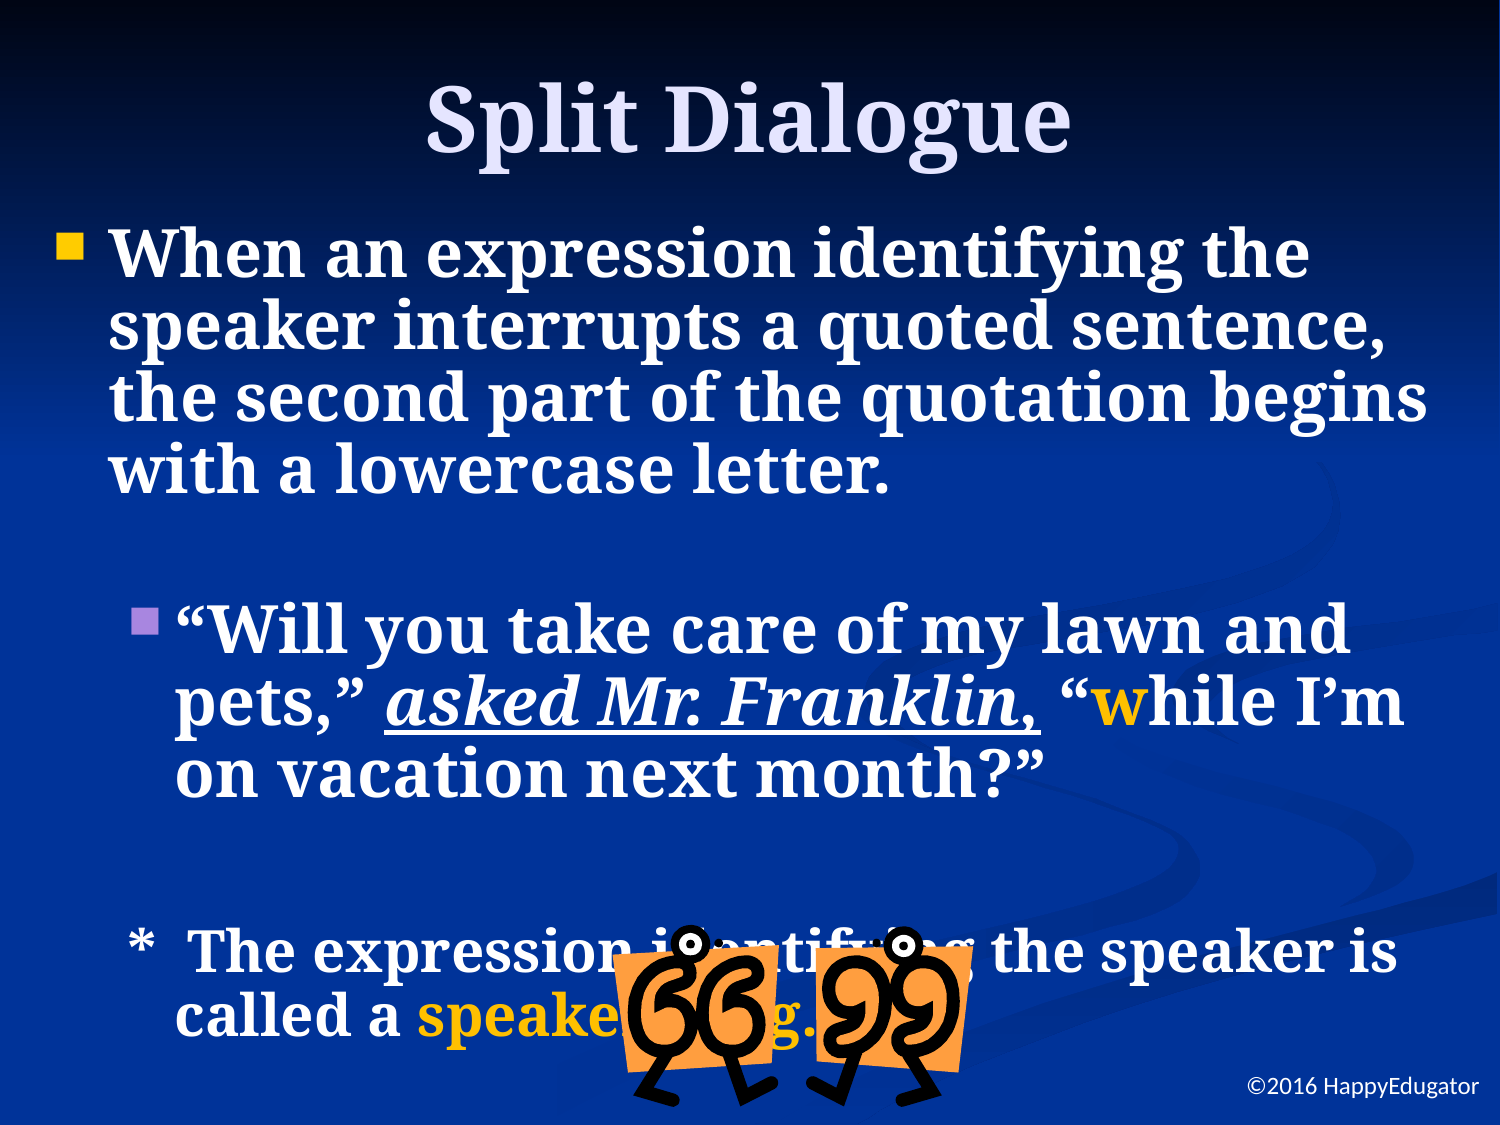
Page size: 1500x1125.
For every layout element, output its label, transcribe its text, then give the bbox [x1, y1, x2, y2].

picture [612, 924, 974, 1108]
list When an expression identifying the speaker interrupts a quoted sentence, the second part of the quotation begins with a lowercase letter. “Will you take care of my lawn and pets,” asked Mr. Franklin, “while I’m on vacation next month?” * The expression identifying the speaker is called a speaker’s tag. [37, 212, 1463, 1006]
text_box ©2016 HappyEdugator [1007, 1062, 1495, 1107]
title Split Dialogue [74, 0, 1426, 212]
